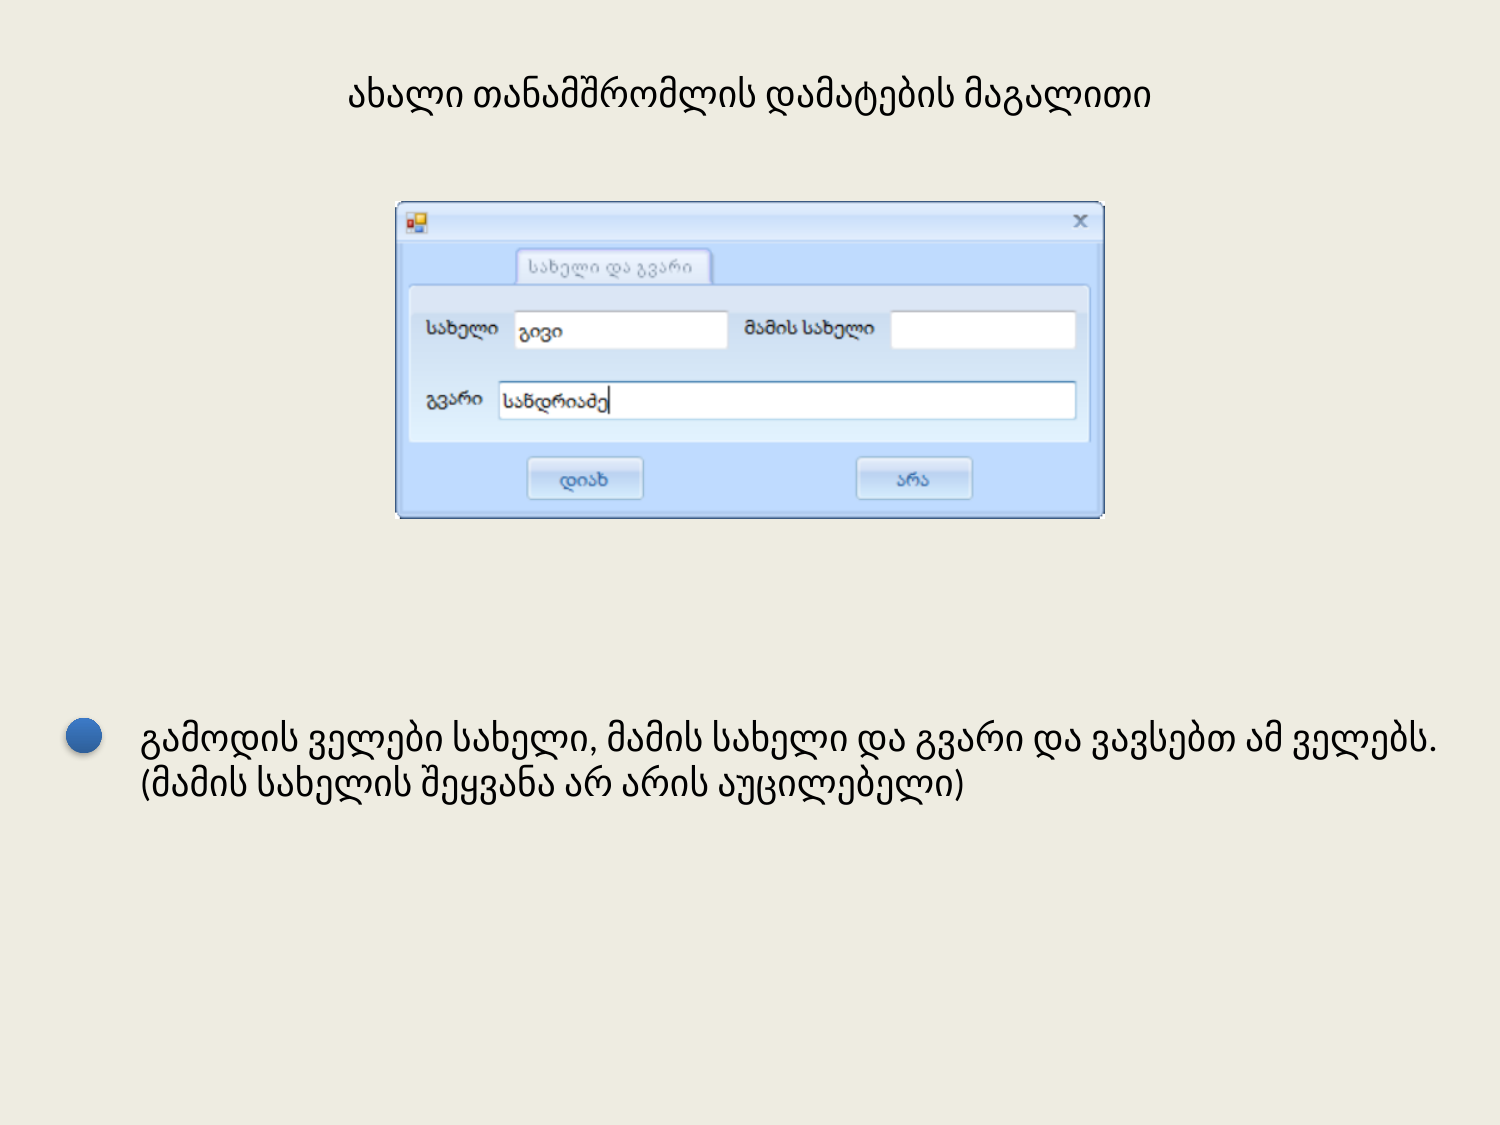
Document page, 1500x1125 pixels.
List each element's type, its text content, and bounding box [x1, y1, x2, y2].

text_box ახალი თანამშრომლის დამატების მაგალითი [81, 62, 1418, 123]
text_box [66, 718, 102, 754]
picture [395, 201, 1105, 520]
text_box გამოდის ველები სახელი, მამის სახელი და გვარი და ვავსებთ ამ ველებს. (მამის სახელის შეყვანა არ არის აუცილებელი) [124, 706, 1461, 812]
